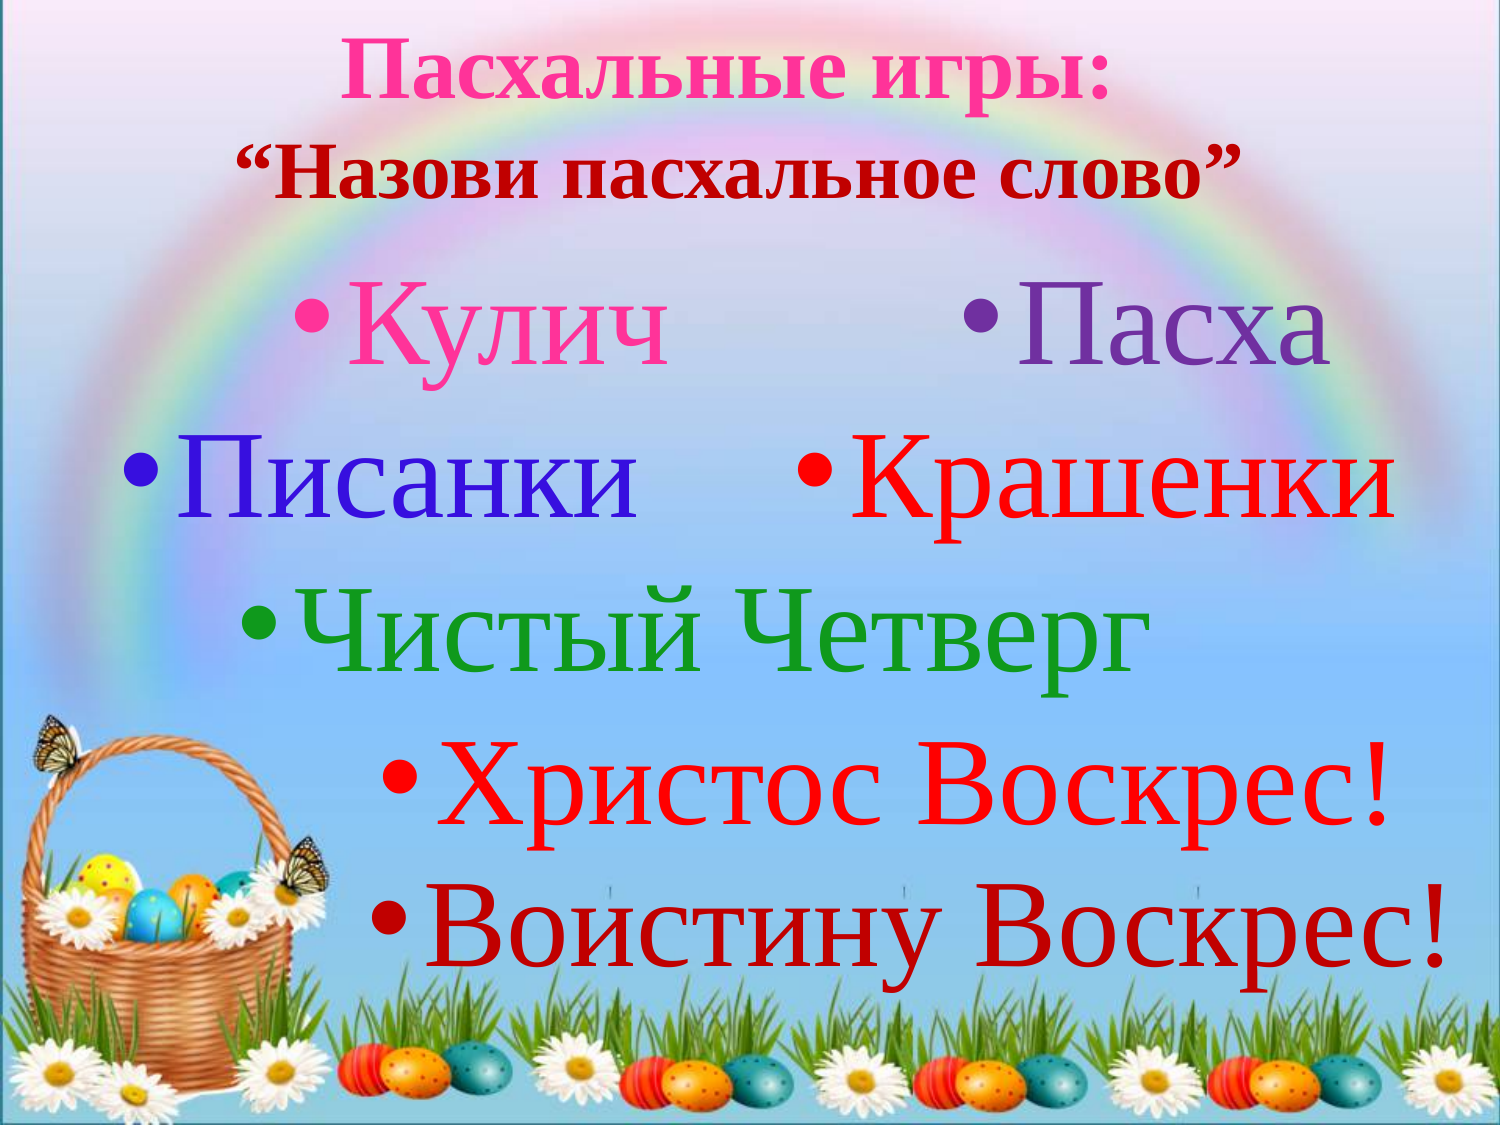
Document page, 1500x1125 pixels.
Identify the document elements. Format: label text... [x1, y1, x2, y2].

text_box Чистый Четверг [112, 538, 1311, 693]
text_box Кулич [253, 231, 739, 386]
title Пасхальные игры: “Назови пасхальное слово” [64, 0, 1415, 223]
text_box Писанки [88, 385, 703, 539]
text_box Крашенки [773, 385, 1449, 539]
text_box Христос Воскрес! [277, 692, 1500, 858]
picture [0, 0, 1500, 1125]
text_box Пасха [927, 231, 1365, 385]
text_box Воистину Воскрес! [324, 834, 1500, 1043]
